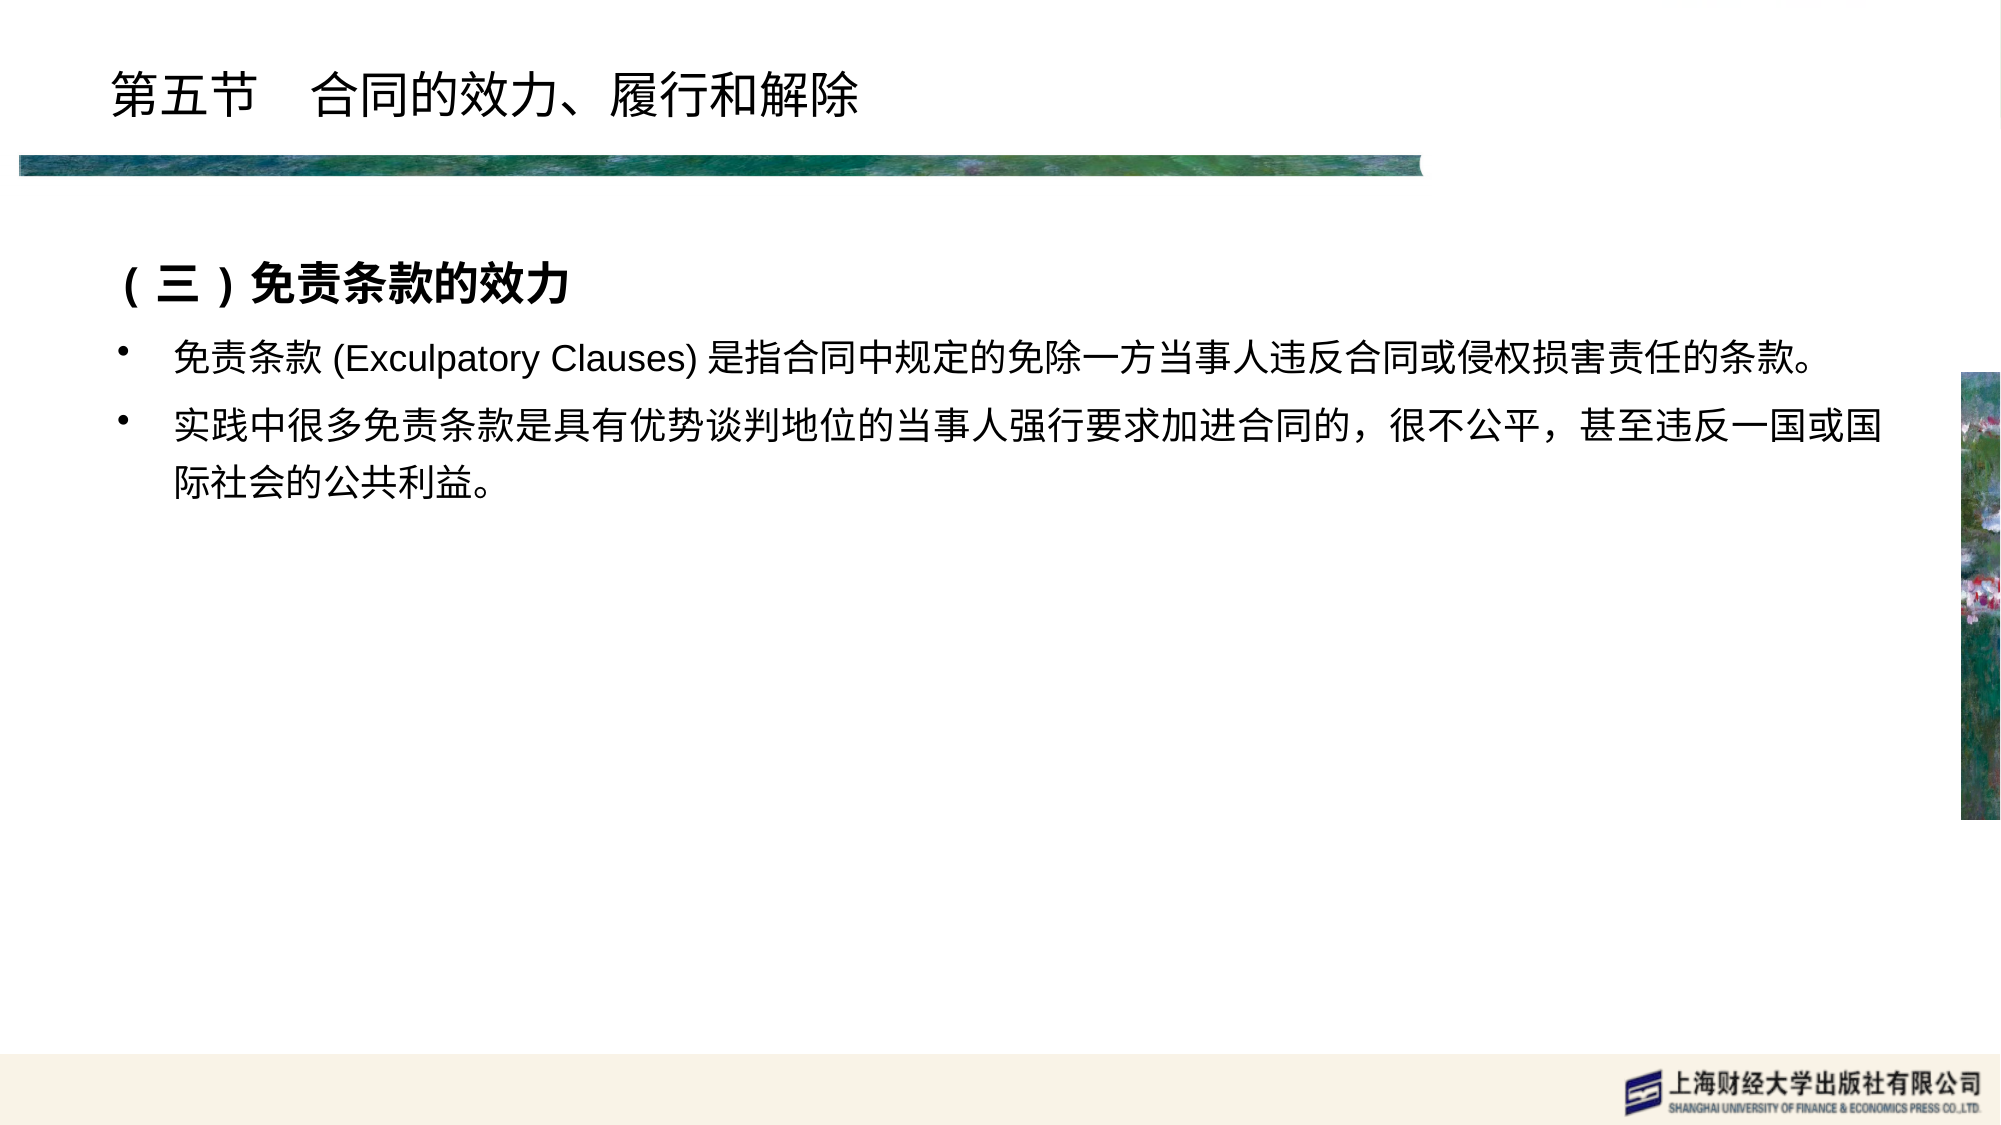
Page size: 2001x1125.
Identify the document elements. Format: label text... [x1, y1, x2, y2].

list (三)免责条款的效力 免责条款(Exculpatory Clauses)是指合同中规定的免除一方当事人违反合同或侵权损害责任的条款。 实践中很多免责条款是具有优势谈判地位的当事人强行要求加进合同的，很不公平，甚至违反一国或国际社会的公共利益。 [102, 233, 1898, 1032]
title 第五节 合同的效力、履行和解除 [94, 42, 1451, 146]
picture [0, 0, 2001, 1125]
